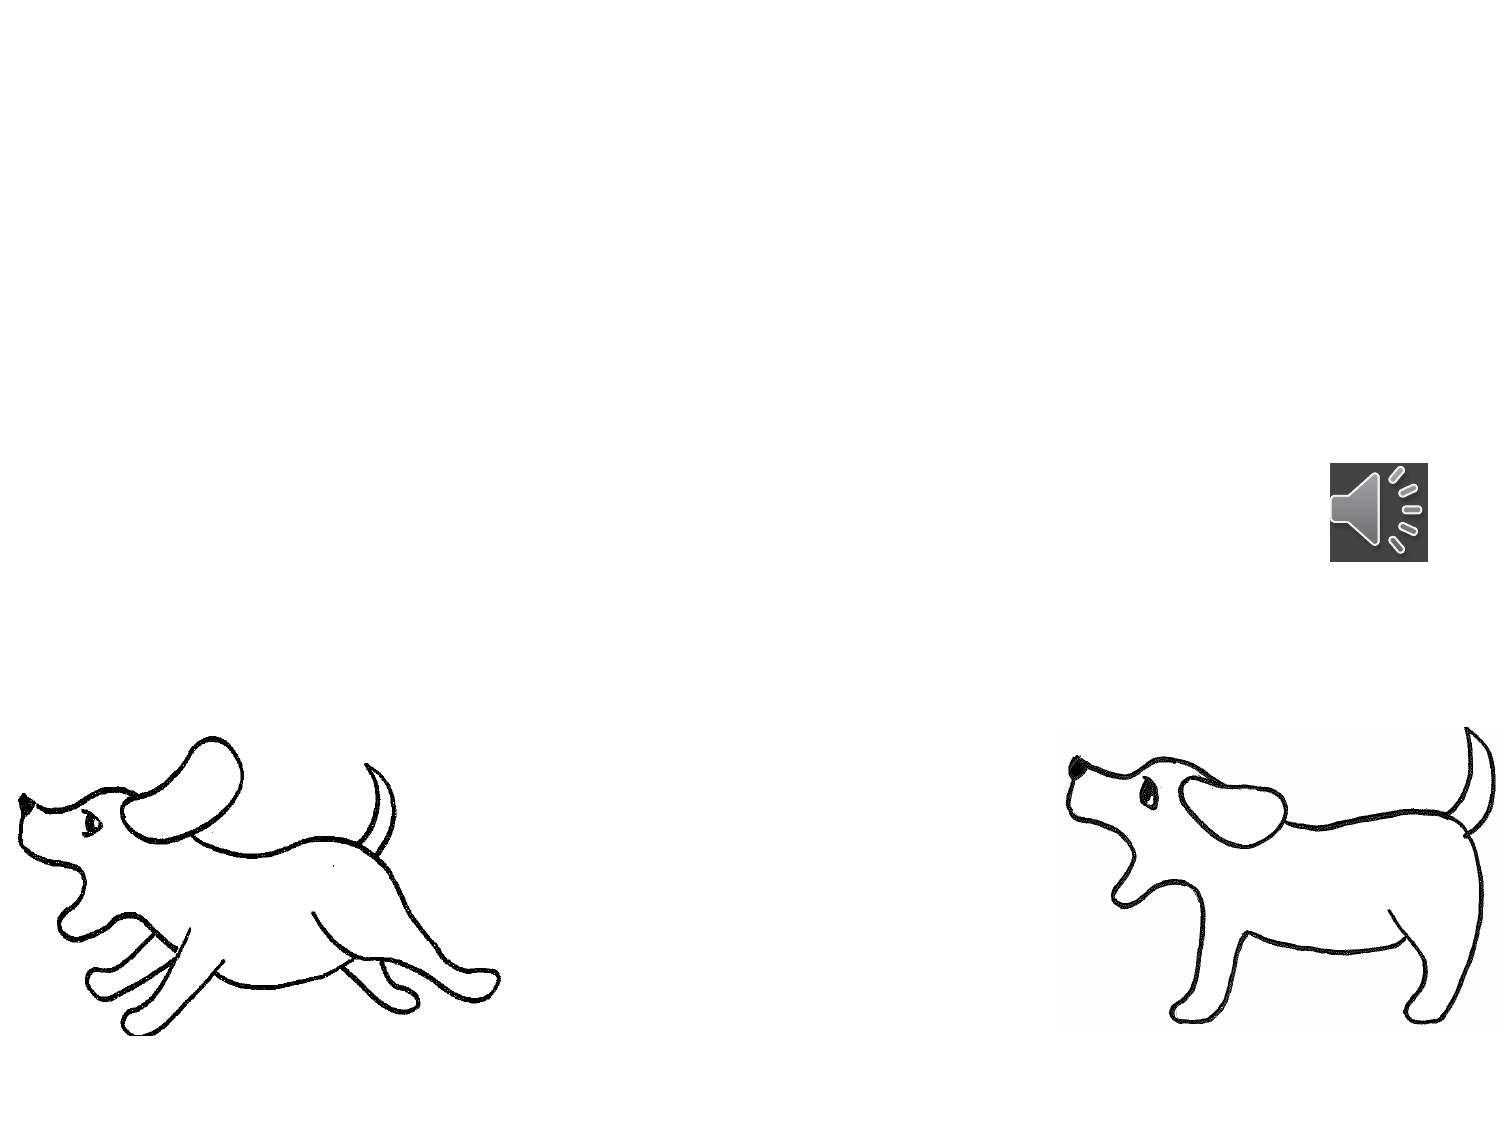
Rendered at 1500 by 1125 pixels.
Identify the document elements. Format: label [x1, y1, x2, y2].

picture [1058, 727, 1500, 1026]
picture [1328, 462, 1429, 563]
picture [0, 727, 502, 1037]
